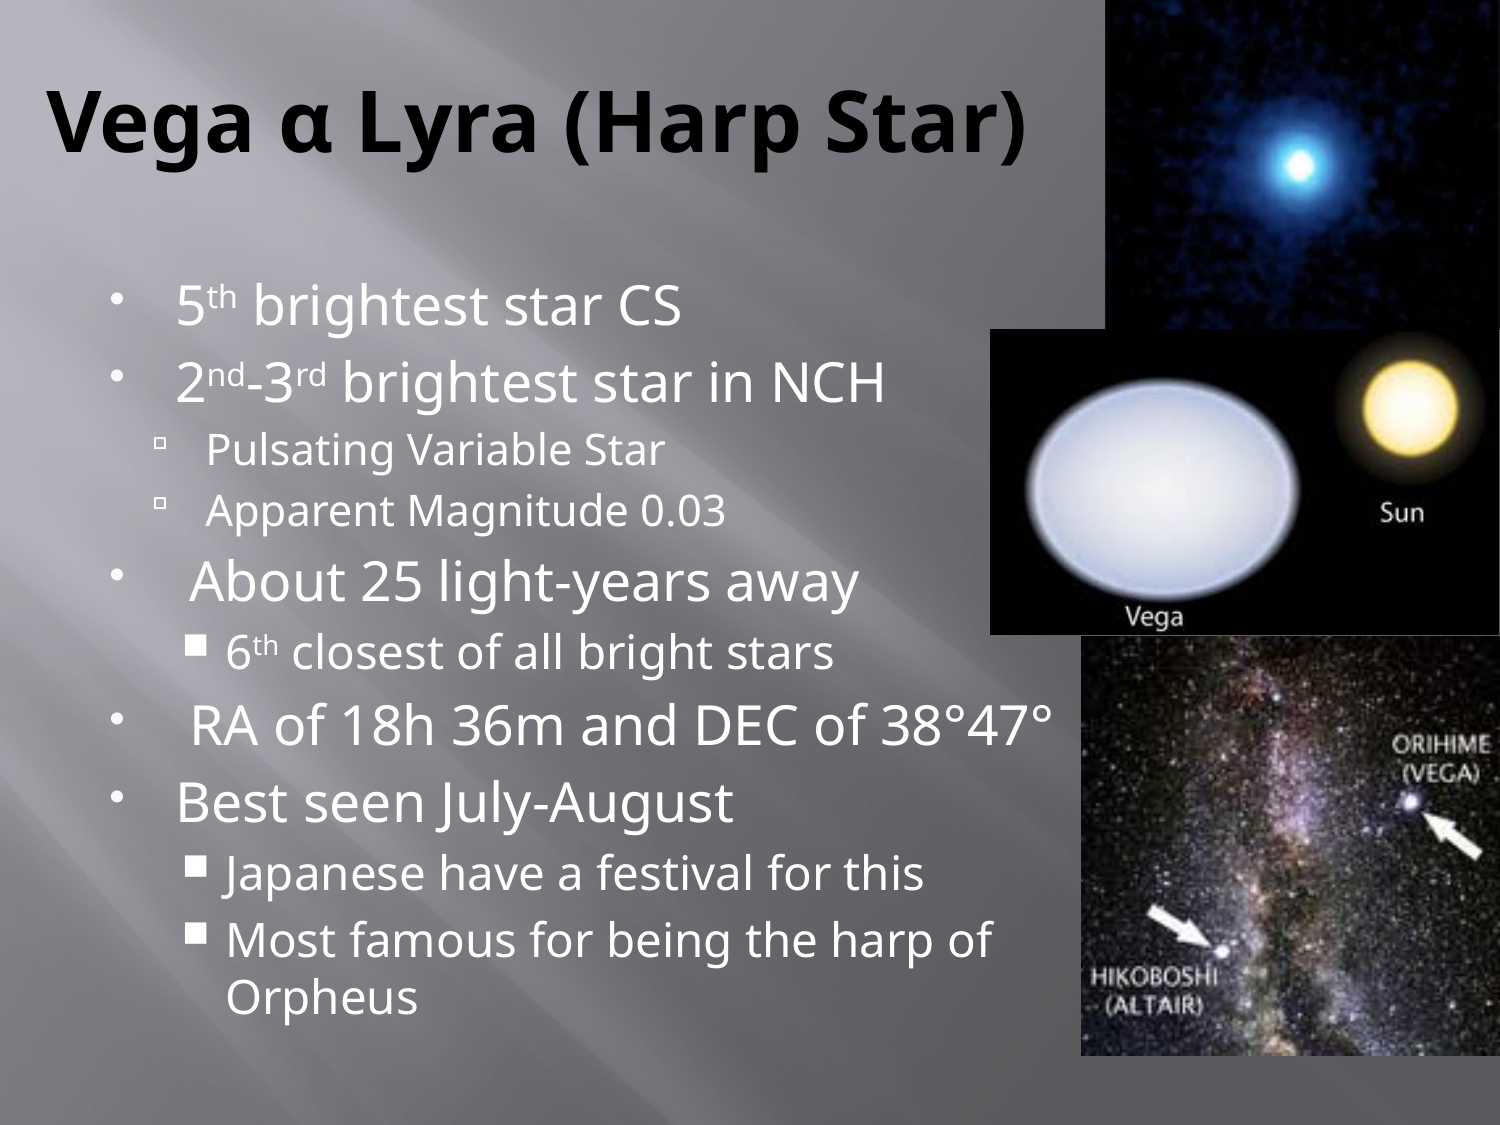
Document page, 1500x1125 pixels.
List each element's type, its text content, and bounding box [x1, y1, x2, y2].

list 5th brightest star CS 2nd-3rd brightest star in NCH Pulsating Variable Star Apparent Magnitude 0.03 About 25 light-years away 6th closest of all bright stars RA of 18h 36m and DEC of 38°47° Best seen July-August Japanese have a festival for this Most famous for being the harp of Orpheus [75, 262, 1105, 1035]
picture [990, 0, 1500, 635]
title Vega α Lyra (Harp Star) [24, 24, 1050, 213]
picture [1081, 636, 1500, 1057]
